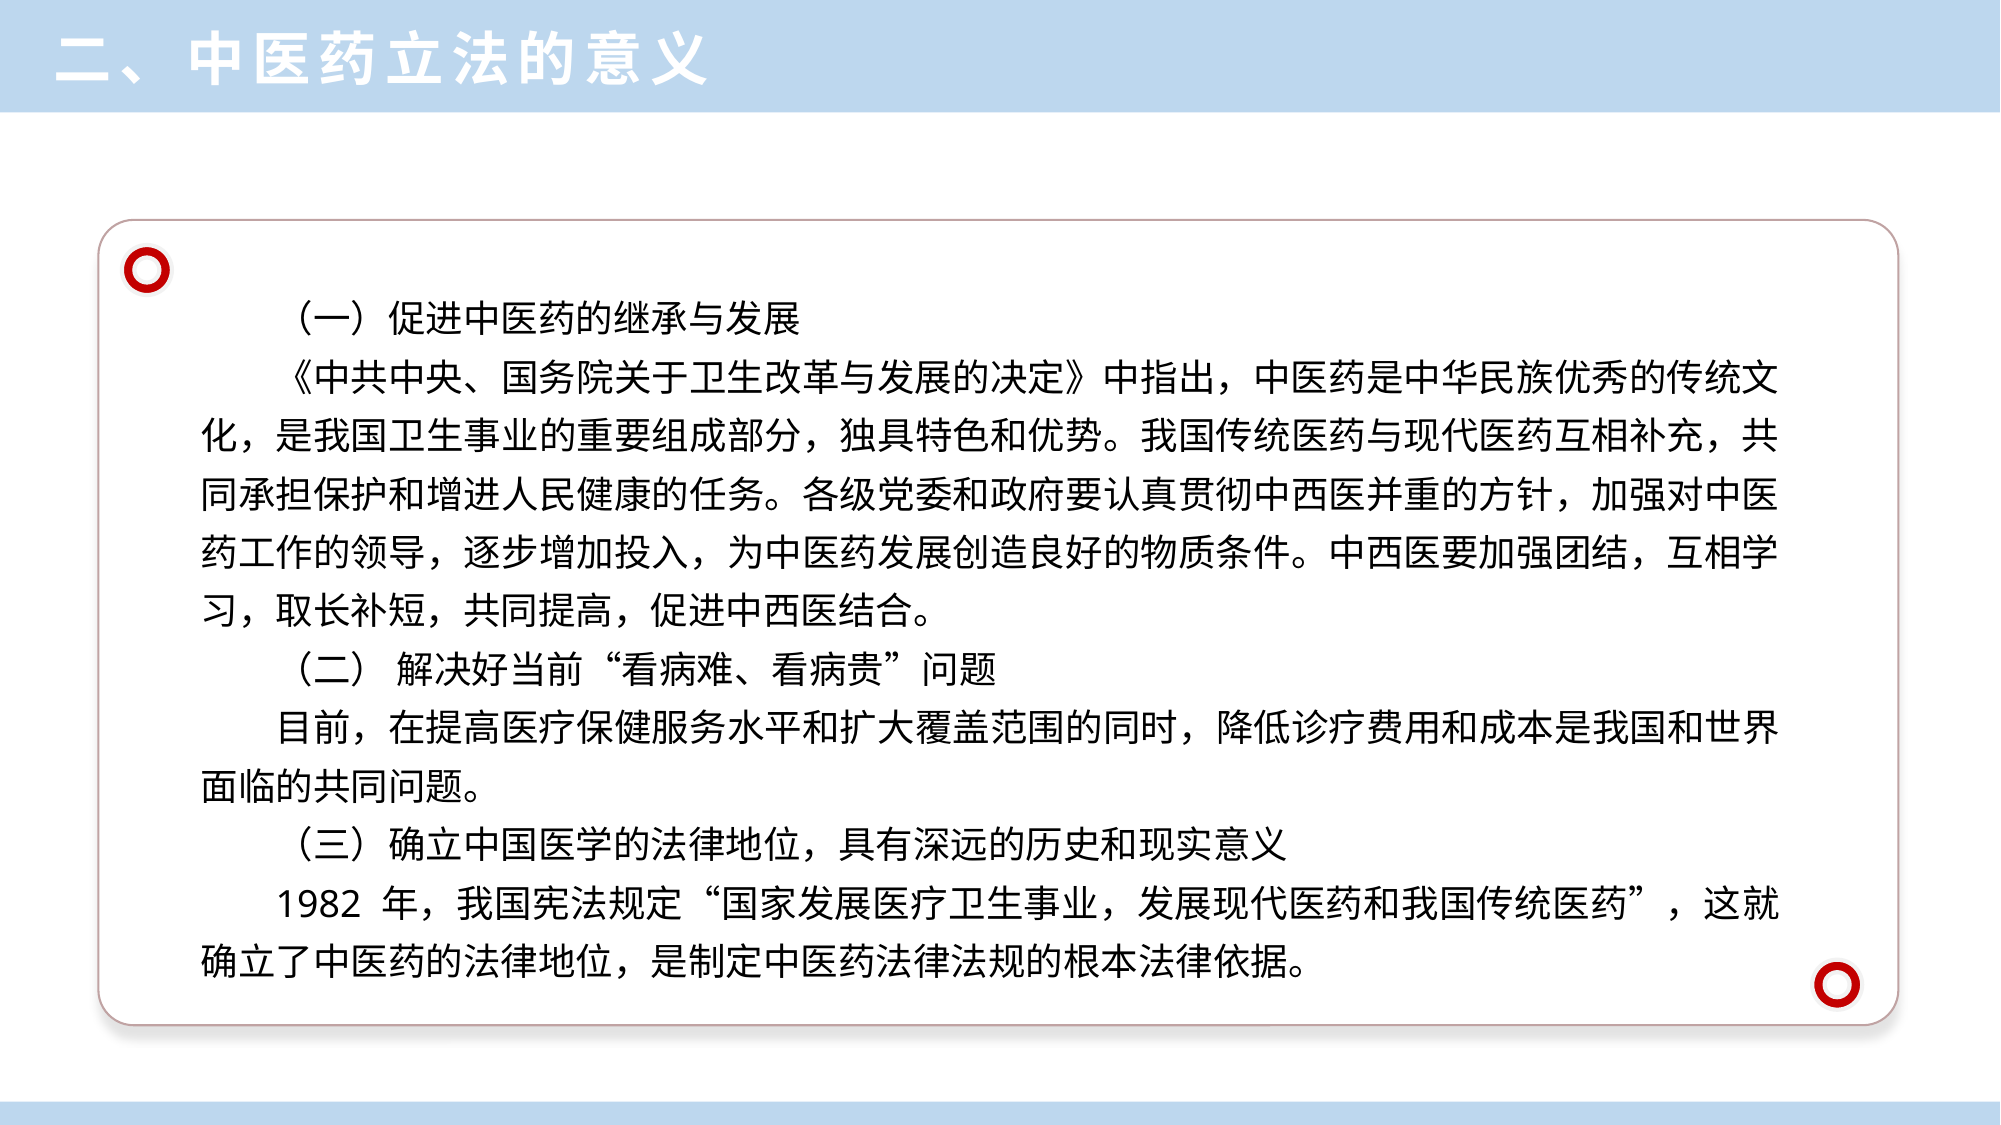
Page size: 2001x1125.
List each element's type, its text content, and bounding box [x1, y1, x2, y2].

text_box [98, 219, 1899, 1026]
text_box 二、中医药立法的意义 [41, 16, 722, 98]
